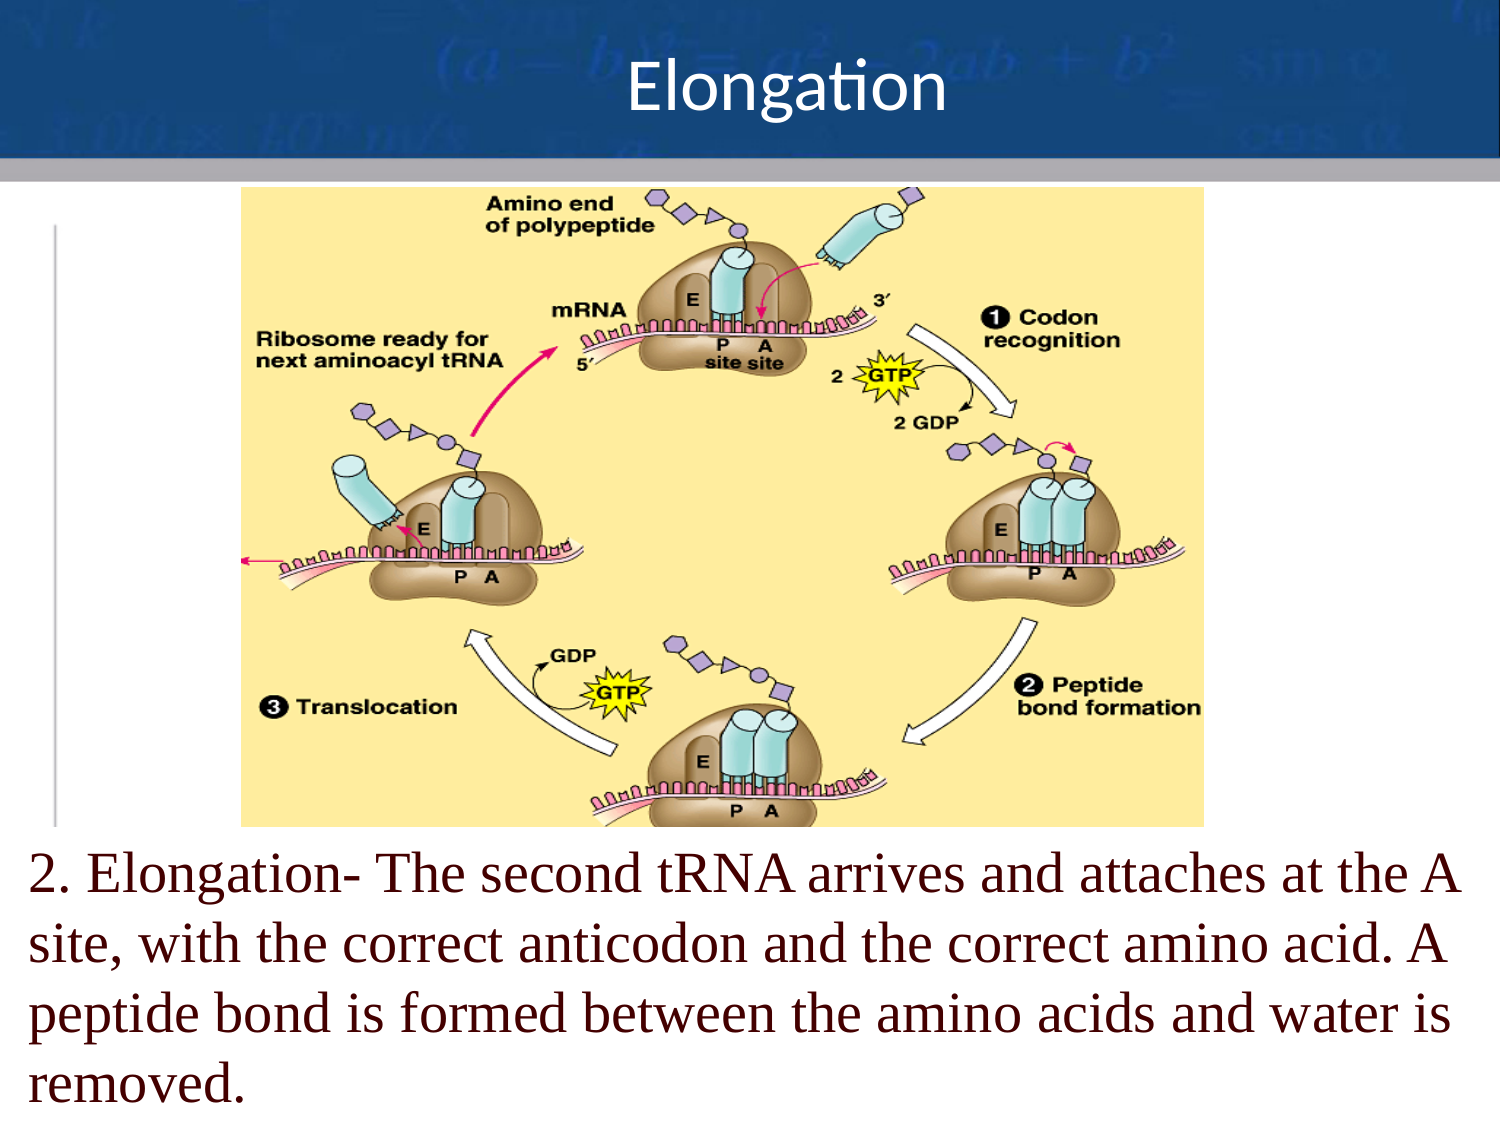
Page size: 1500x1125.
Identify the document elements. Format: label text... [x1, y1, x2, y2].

text_box 2. Elongation- The second tRNA arrives and attaches at the A site, with the correct anticodon and the correct amino acid. A peptide bond is formed between the amino acids and water is removed. [13, 827, 1500, 1122]
text_box Elongation [76, 28, 1500, 134]
picture [0, 0, 1500, 1125]
